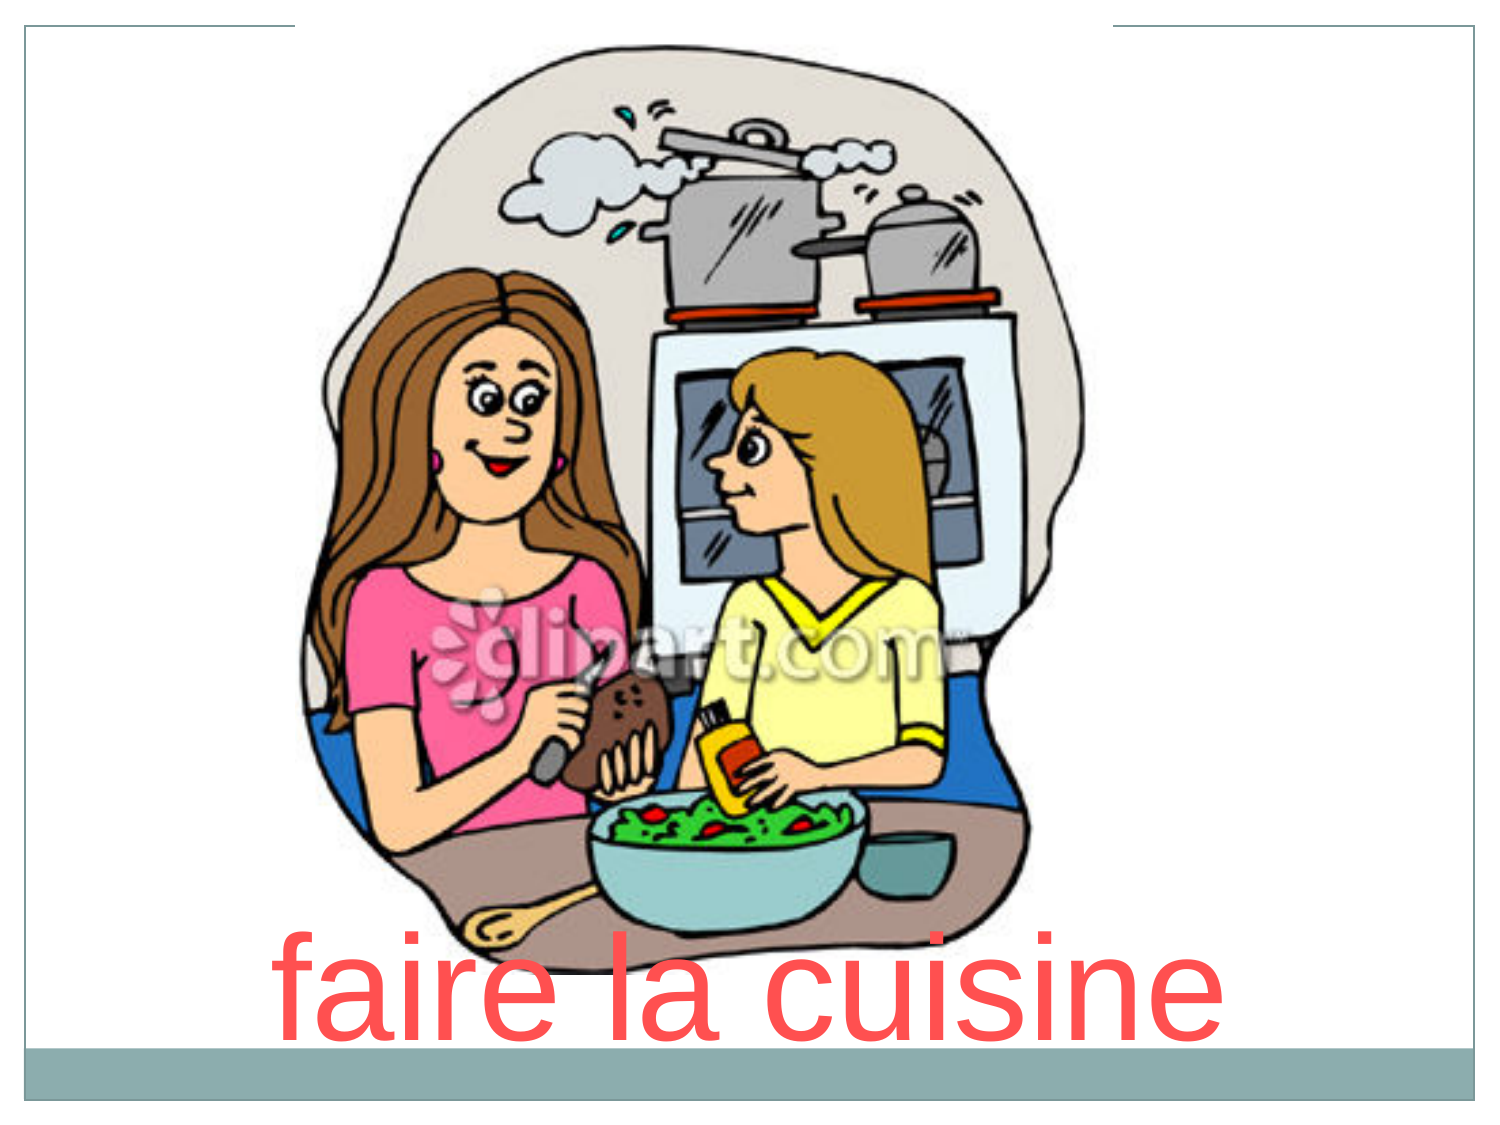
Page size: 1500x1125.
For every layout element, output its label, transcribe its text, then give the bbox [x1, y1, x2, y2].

picture [295, 24, 1113, 976]
text_box faire la cuisine [24, 883, 1475, 1078]
